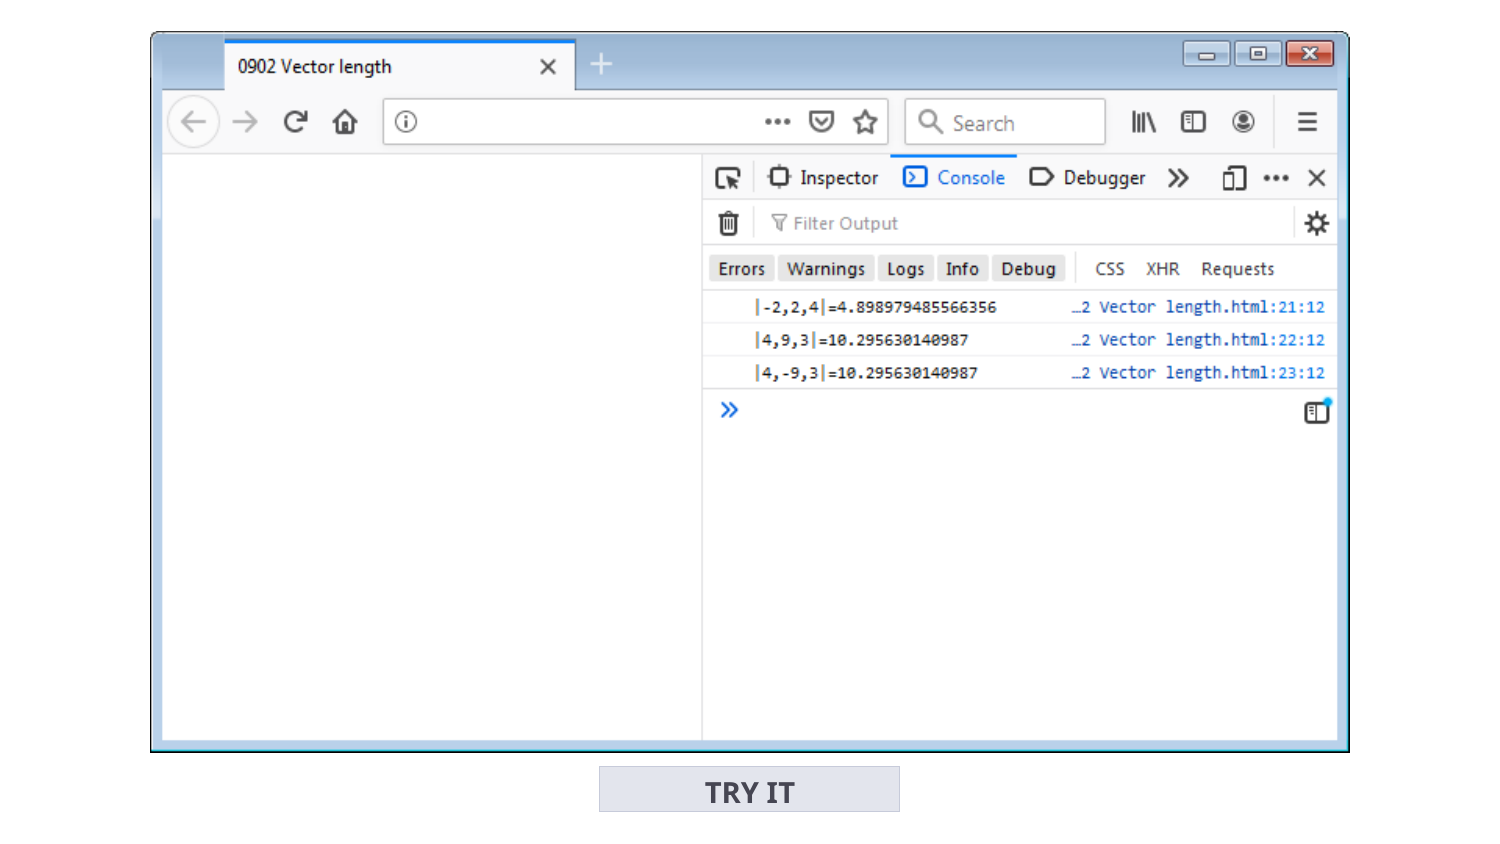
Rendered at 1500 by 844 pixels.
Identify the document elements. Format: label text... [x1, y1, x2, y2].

text_box TRY IT [599, 766, 900, 812]
picture [149, 31, 1351, 753]
